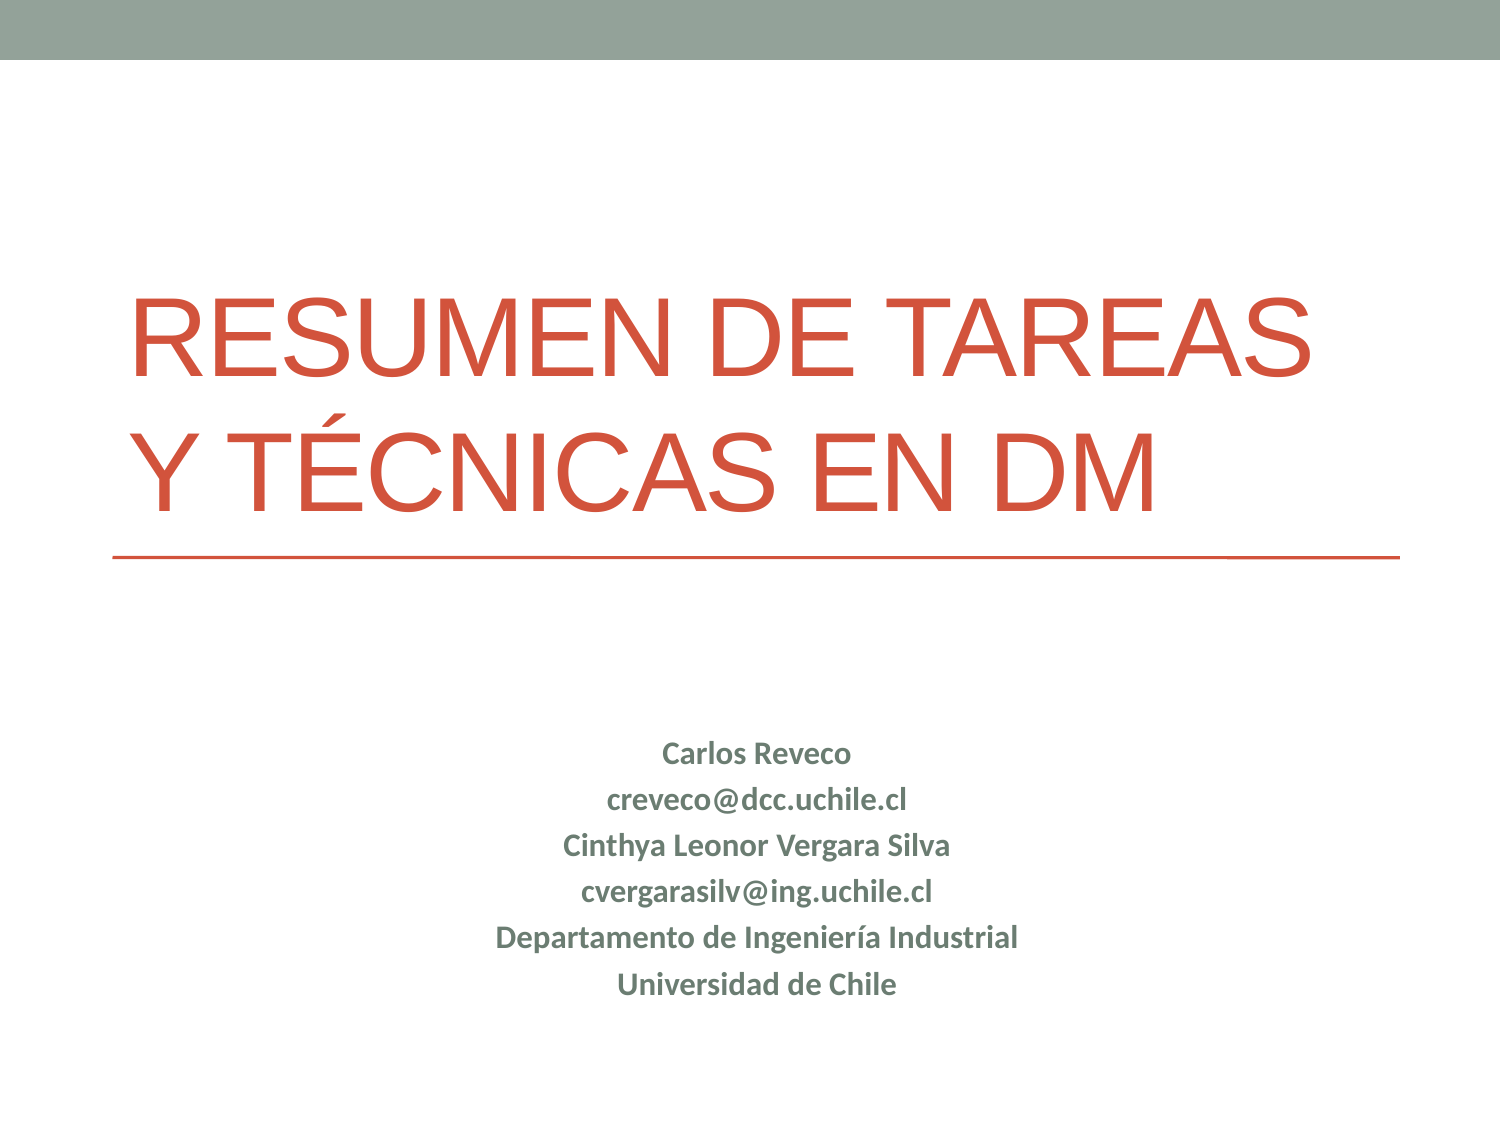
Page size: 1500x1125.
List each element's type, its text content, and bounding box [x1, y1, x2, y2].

title Resumen de Tareas y técnicas en DM [112, 224, 1400, 542]
subtitle Carlos Reveco creveco@dcc.uchile.cl Cinthya Leonor Vergara Silva cvergarasilv@ing.uchile.cl Departamento de Ingeniería Industrial Universidad de Chile [232, 723, 1283, 1012]
